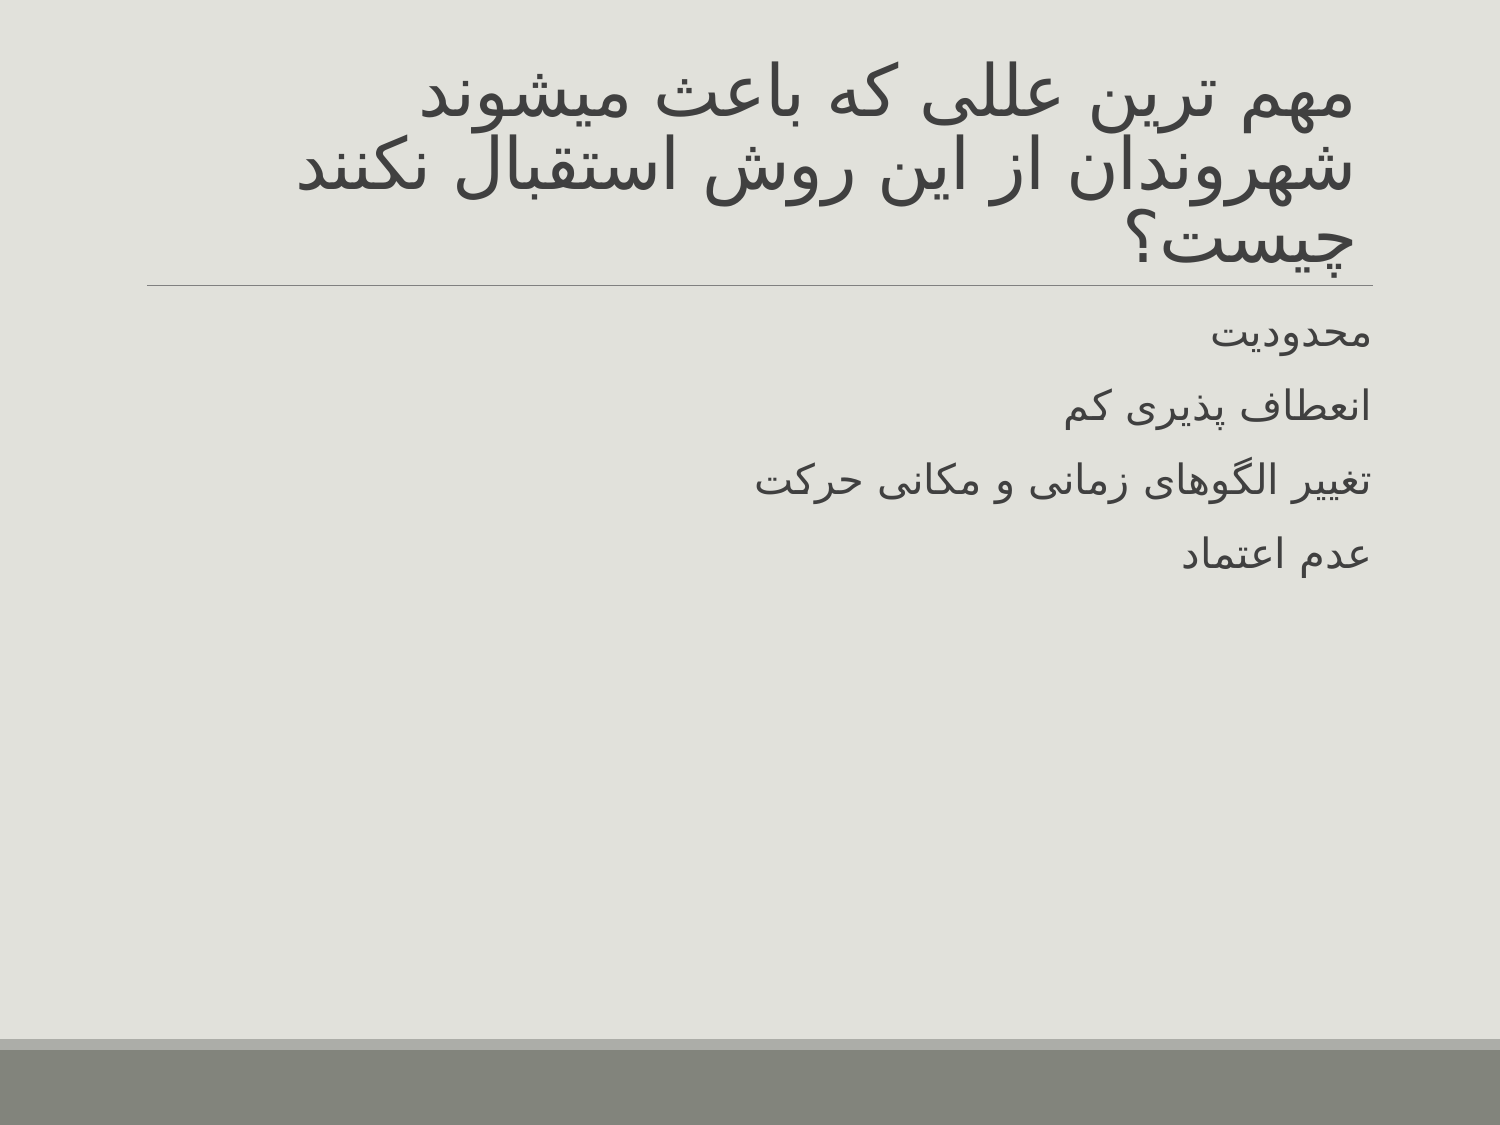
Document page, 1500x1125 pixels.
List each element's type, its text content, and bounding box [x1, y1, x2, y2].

list محدودیت انعطاف پذیری کم تغییر الگوهای زمانی و مکانی حرکت عدم اعتماد [135, 302, 1373, 963]
title مهم ترین عللی که باعث میشوند شهروندان از این روش استقبال نکنند چیست؟ [135, 47, 1373, 285]
